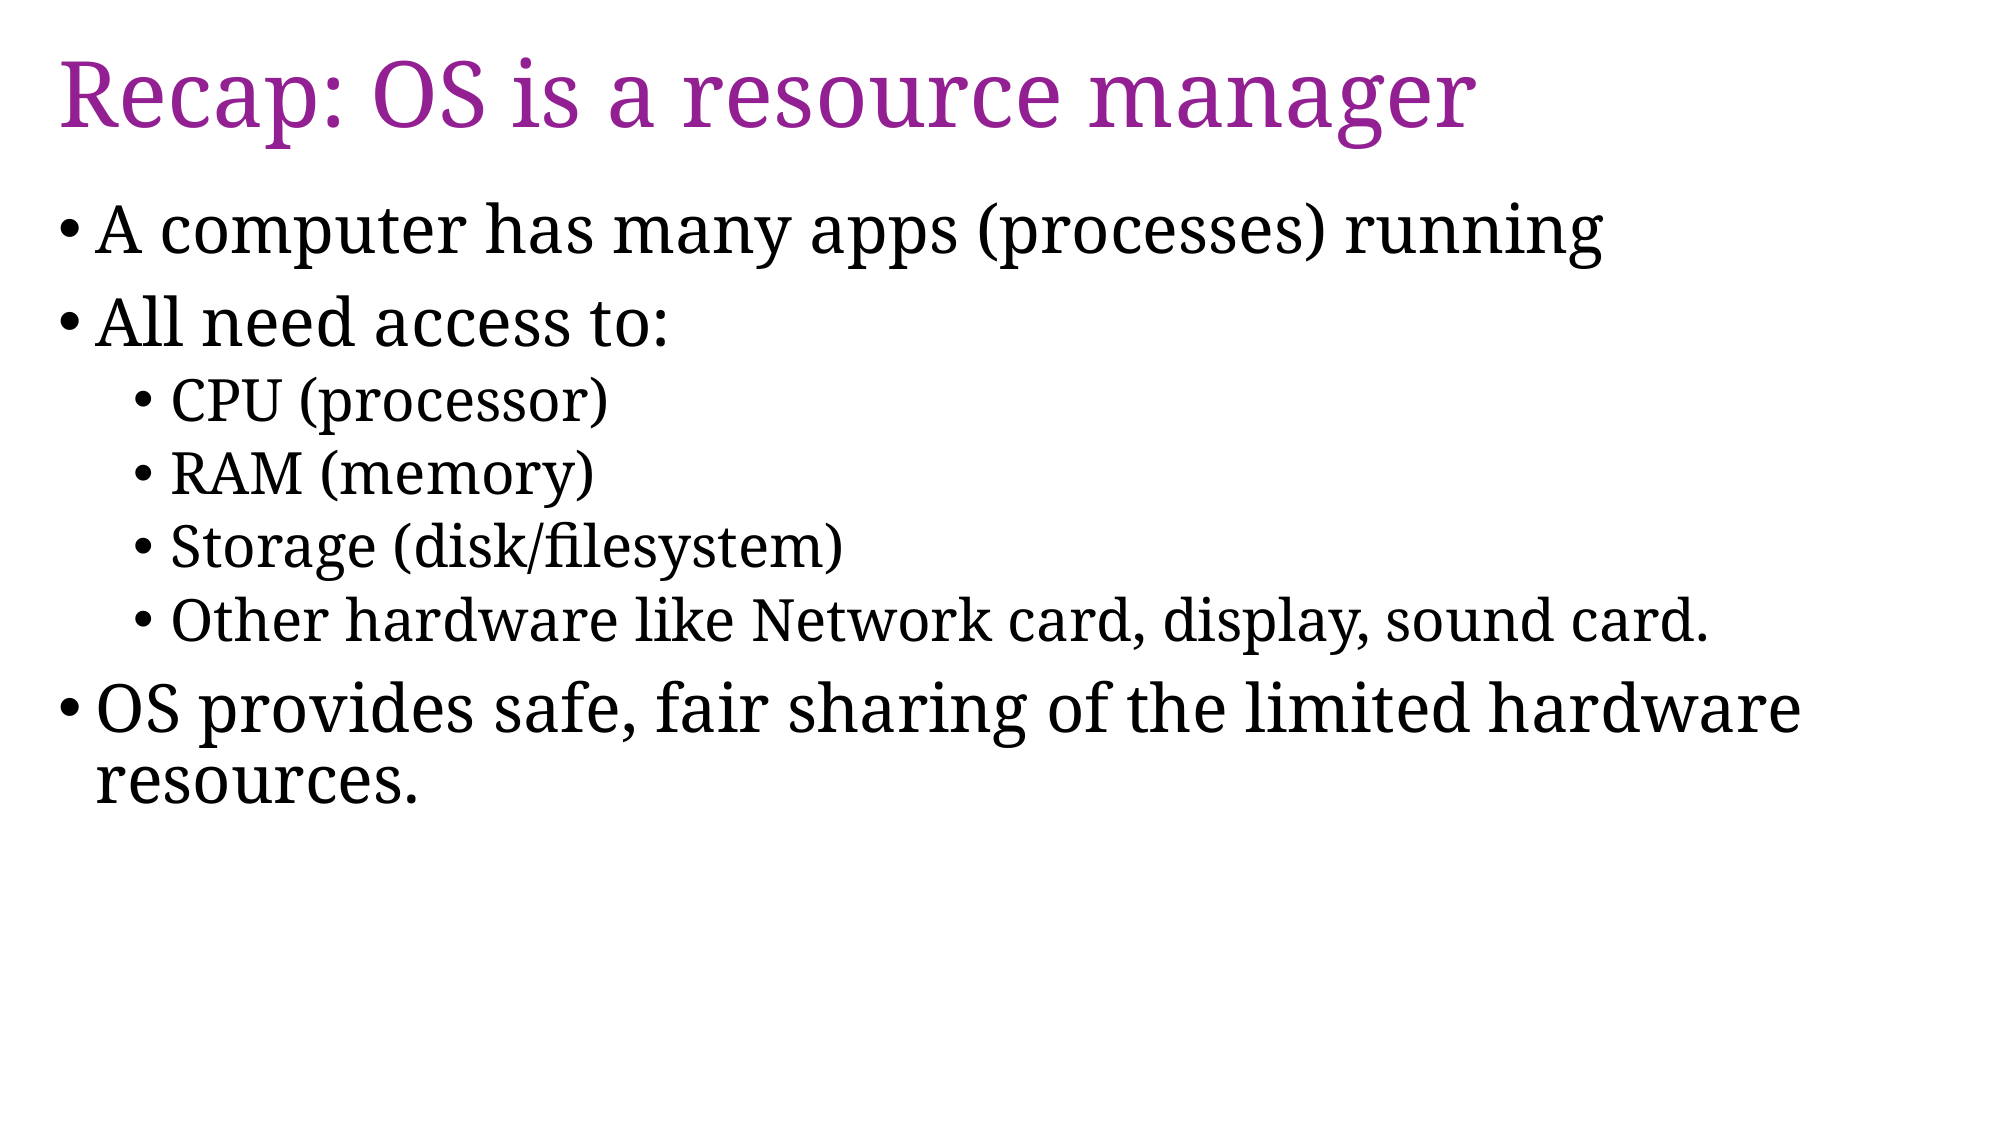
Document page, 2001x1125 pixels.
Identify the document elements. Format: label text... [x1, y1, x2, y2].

title Recap: OS is a resource manager [43, 25, 1953, 171]
list A computer has many apps (processes) running All need access to: CPU (processor) RAM (memory) Storage (disk/filesystem) Other hardware like Network card, display, sound card. OS provides safe, fair sharing of the limited hardware resources. [43, 188, 1953, 1106]
